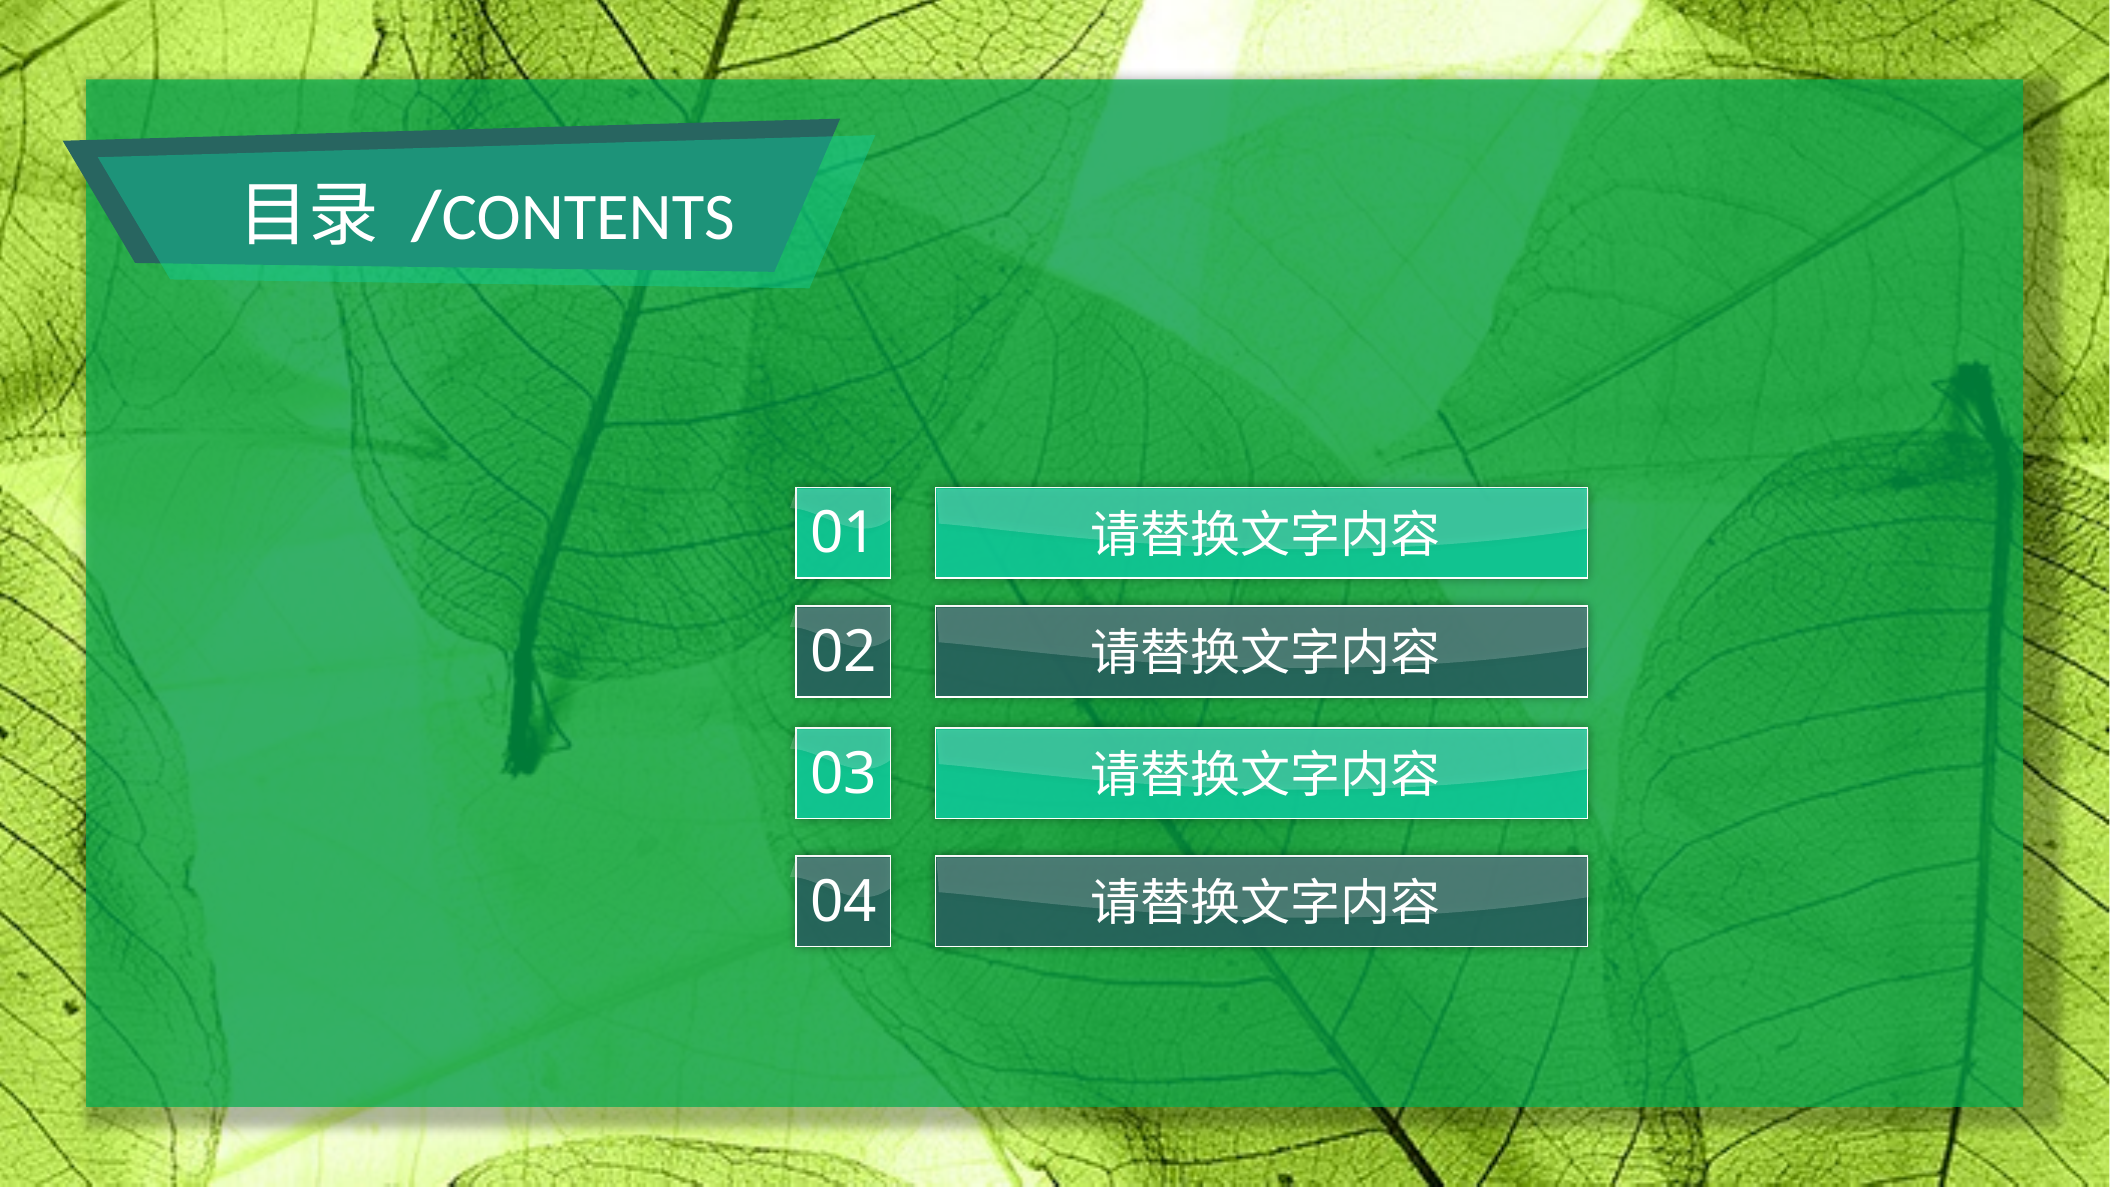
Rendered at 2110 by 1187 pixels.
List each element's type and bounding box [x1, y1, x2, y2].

text_box [935, 487, 1589, 579]
picture [0, 0, 2110, 1187]
text_box [62, 118, 876, 289]
text_box [789, 605, 891, 697]
text_box [935, 727, 1589, 819]
text_box [789, 855, 891, 947]
text_box [789, 486, 891, 579]
text_box [935, 855, 1589, 947]
text_box [789, 727, 891, 819]
text_box [935, 605, 1589, 697]
